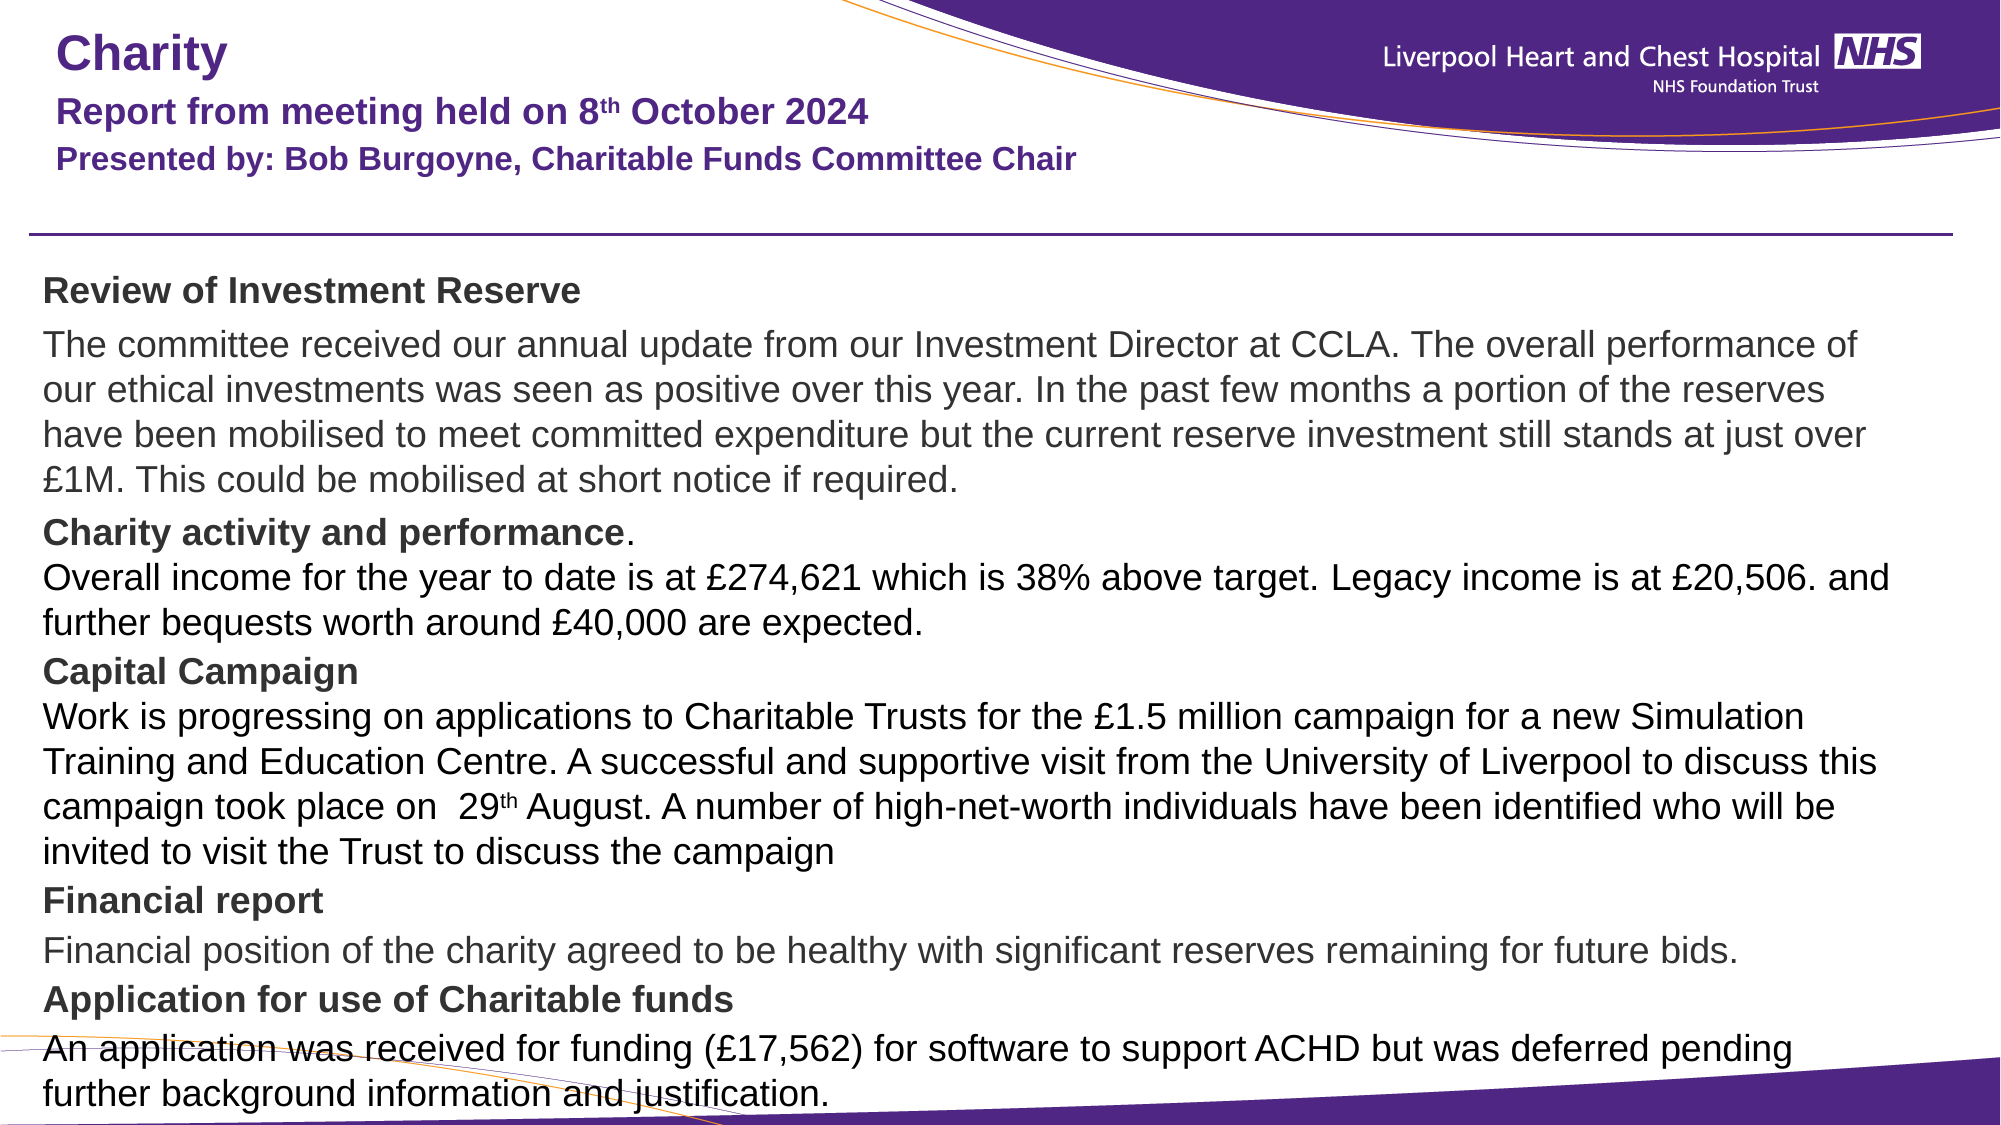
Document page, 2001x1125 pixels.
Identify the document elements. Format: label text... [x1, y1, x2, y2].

picture [0, 0, 2001, 1125]
text_box Review of Investment Reserve The committee received our annual update from our Investment Director at CCLA. The overall performance of our ethical investments was seen as positive over this year. In the past few months a portion of the reserves have been mobilised to meet committed expenditure but the current reserve investment still stands at just over £1M. This could be mobilised at short notice if required. Charity activity and performance. Overall income for the year to date is at £274,621 which is 38% above target. Legacy income is at £20,506. and further bequests worth around £40,000 are expected. Capital Campaign Work is progressing on applications to Charitable Trusts for the £1.5 million campaign for a new Simulation Training and Education Centre. A successful and supportive visit from the University of Liverpool to discuss this campaign took place on 29th August. A number of high-net-worth individuals have been identified who will be invited to visit the Trust to discuss the campaign Financial report Financial position of the charity agreed to be healthy with significant reserves remaining for future bids. Application for use of Charitable funds An application was received for funding (£17,562) for software to support ACHD but was deferred pending further background information and justification. [27, 259, 1920, 1122]
title Charity Report from meeting held on 8th October 2024 Presented by: Bob Burgoyne, Charitable Funds Committee Chair [40, 46, 1921, 185]
